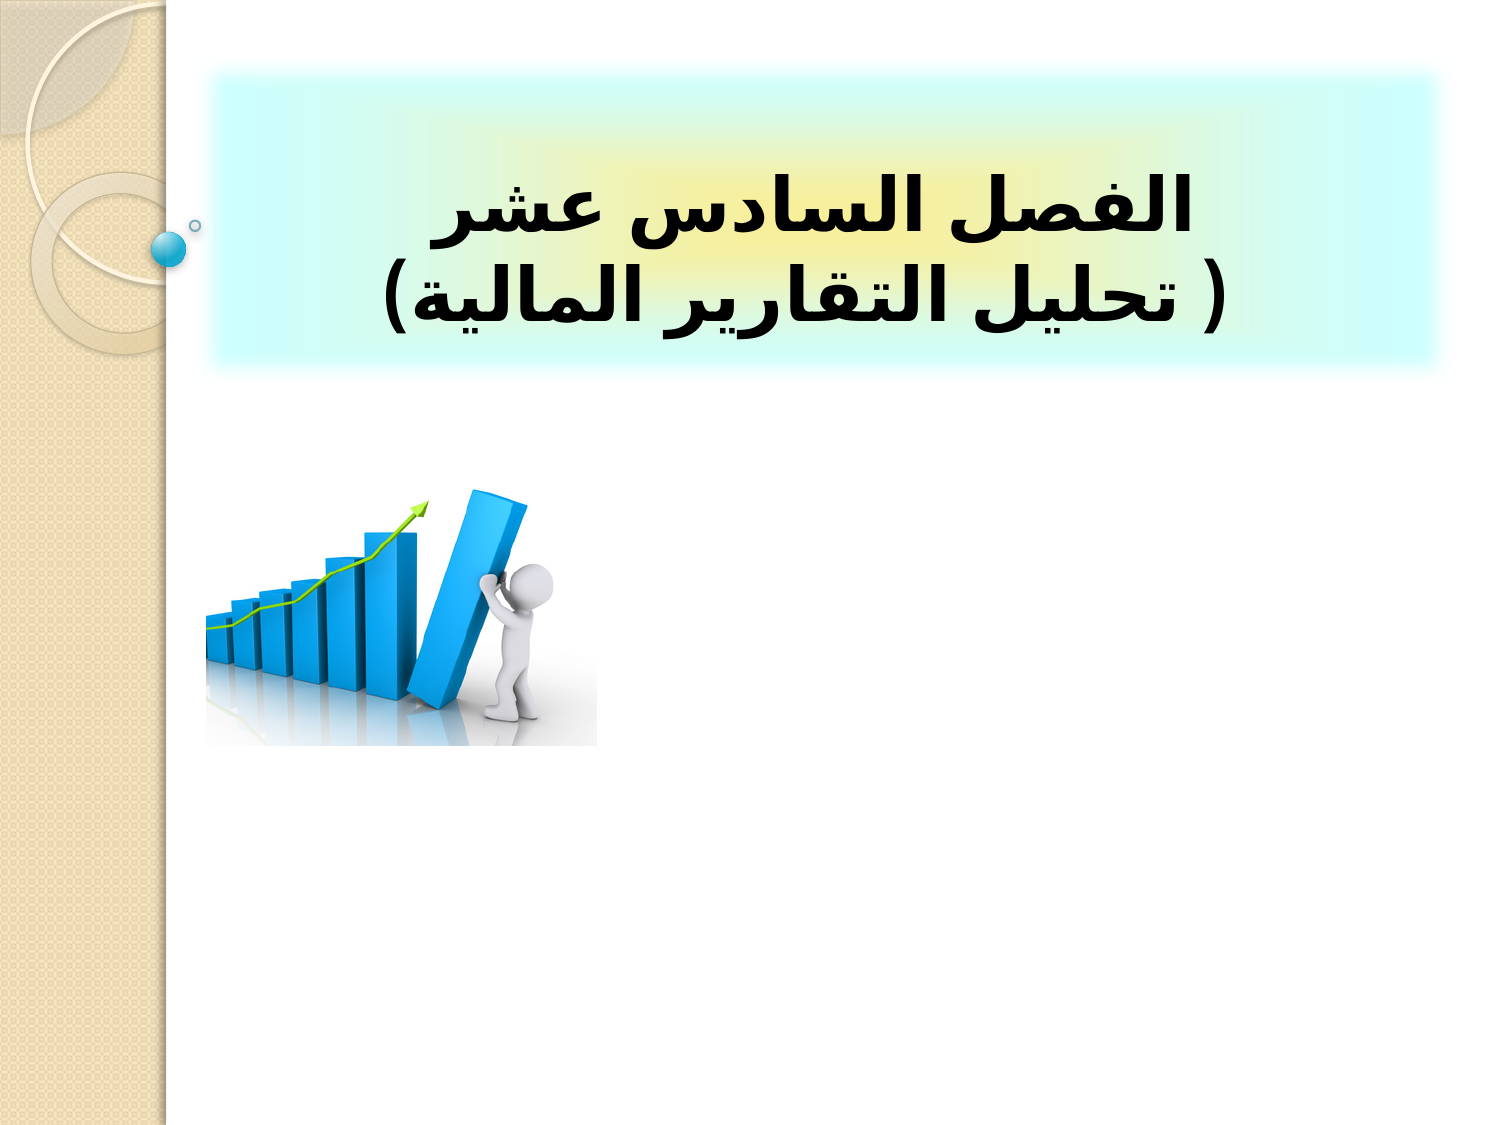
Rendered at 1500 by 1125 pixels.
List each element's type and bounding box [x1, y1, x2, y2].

picture [206, 455, 597, 746]
picture [194, 54, 1454, 386]
